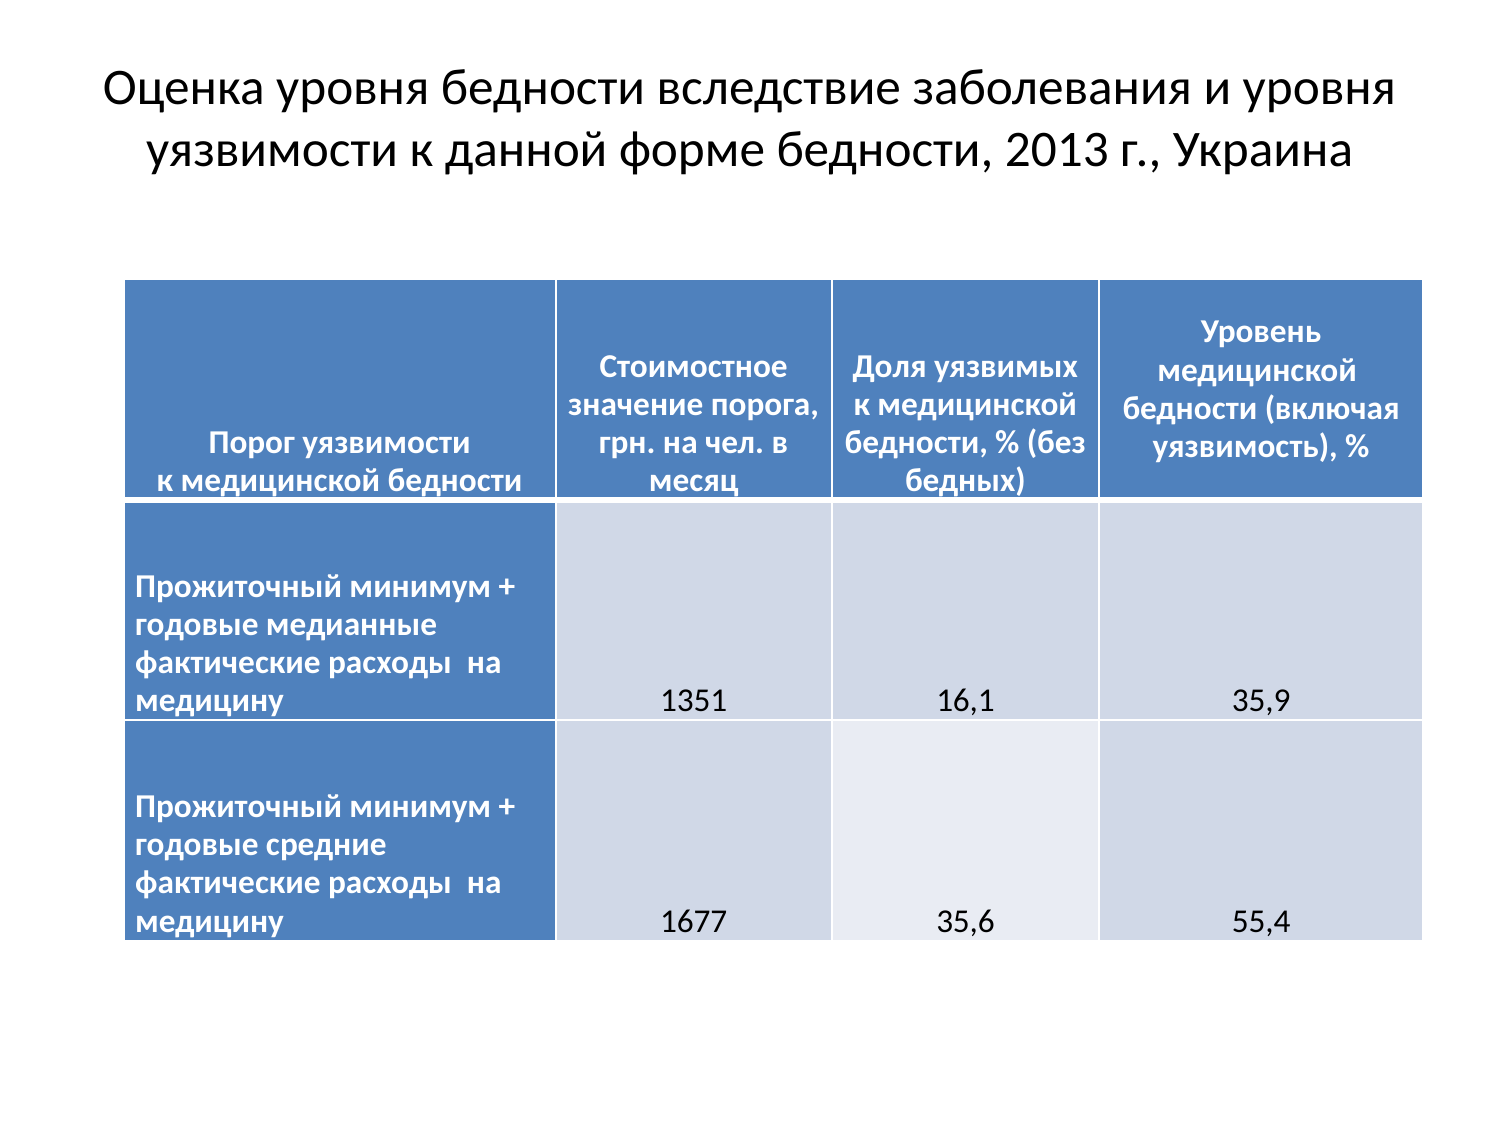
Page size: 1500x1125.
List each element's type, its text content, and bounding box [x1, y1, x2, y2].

table_cell Прожиточный минимум + годовые медианные фактические расходы на медицину [125, 503, 555, 719]
table_header Порог уязвимости к медицинской бедности [125, 280, 555, 497]
table_cell 1351 [557, 503, 831, 719]
table_header Уровень медицинской бедности (включая уязвимость), % [1100, 280, 1422, 497]
title Оценка уровня бедности вследствие заболевания и уровня уязвимости к данной форме бедности, 2013 г., Украина [75, 45, 1425, 185]
table_cell Прожиточный минимум + годовые средние фактические расходы на медицину [125, 721, 555, 940]
table_cell 55,4 [1100, 721, 1422, 940]
table_header Стоимостное значение порога, грн. на чел. в месяц [557, 280, 831, 497]
table_cell 35,9 [1100, 503, 1422, 719]
table_cell 16,1 [833, 503, 1098, 719]
table_header Доля уязвимых к медицинской бедности, % (без бедных) [833, 280, 1098, 497]
table_cell 35,6 [833, 721, 1098, 940]
table_cell 1677 [557, 721, 831, 940]
